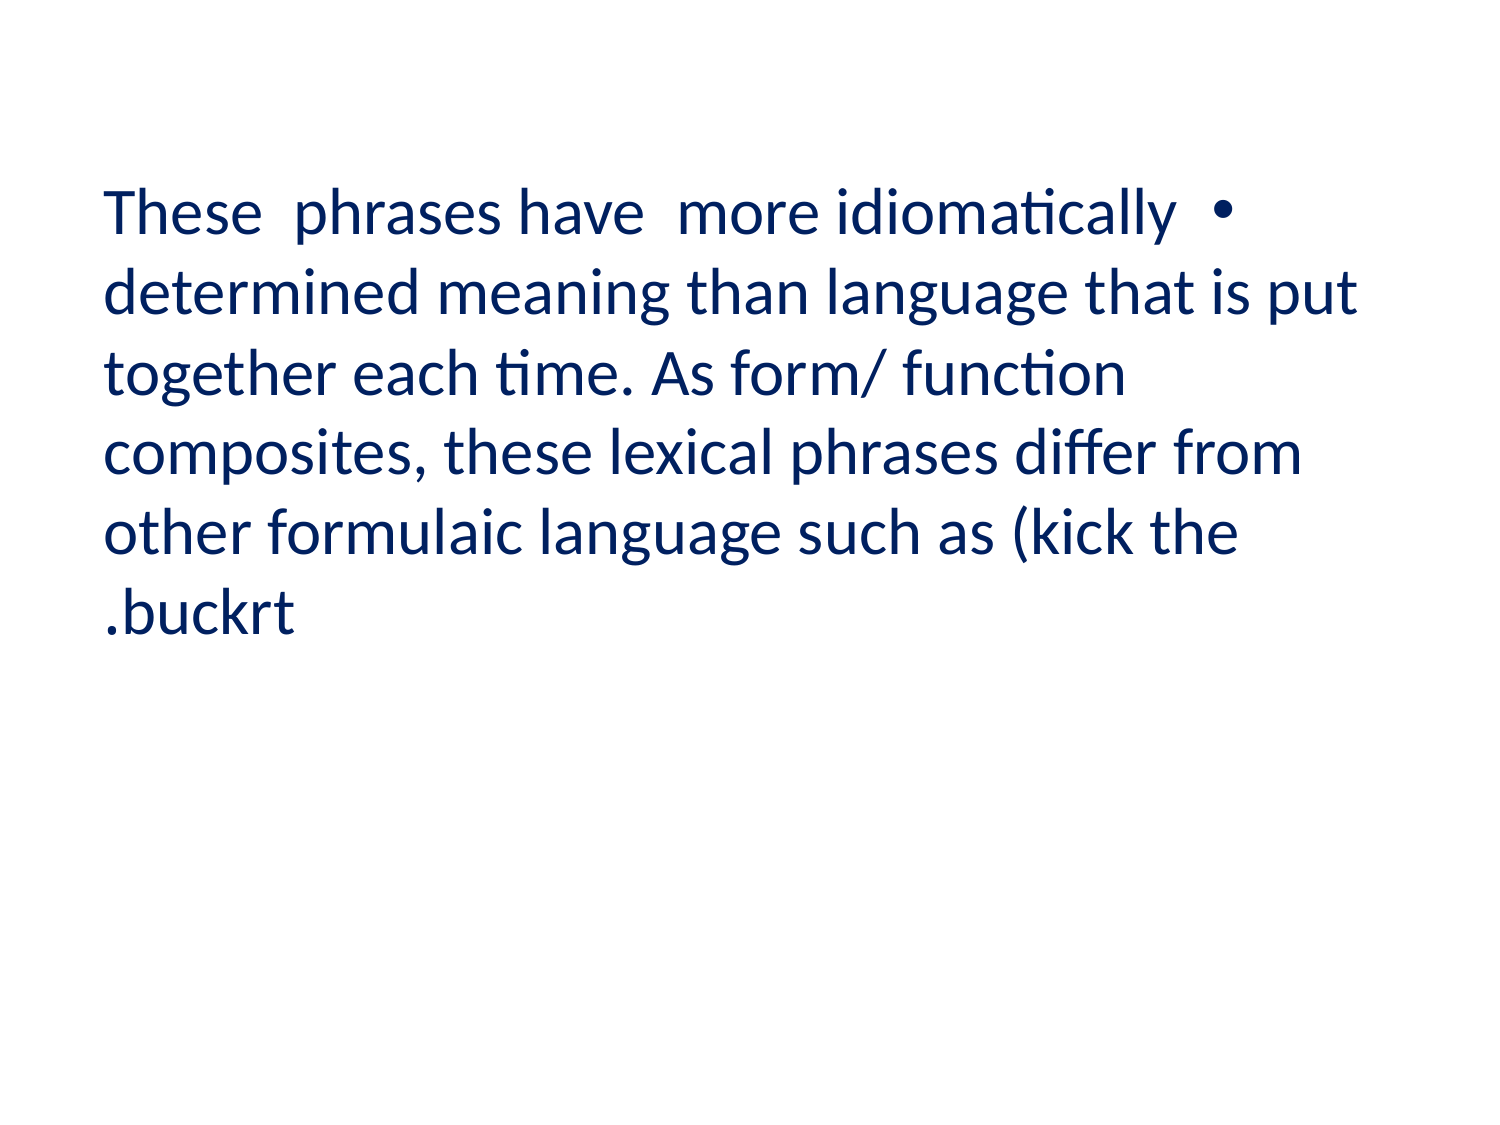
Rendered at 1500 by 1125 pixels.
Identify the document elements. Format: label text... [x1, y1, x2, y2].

list These phrases have more idiomatically determined meaning than language that is put together each time. As form/ function composites, these lexical phrases differ from other formulaic language such as (kick the buckrt. [88, 160, 1439, 904]
